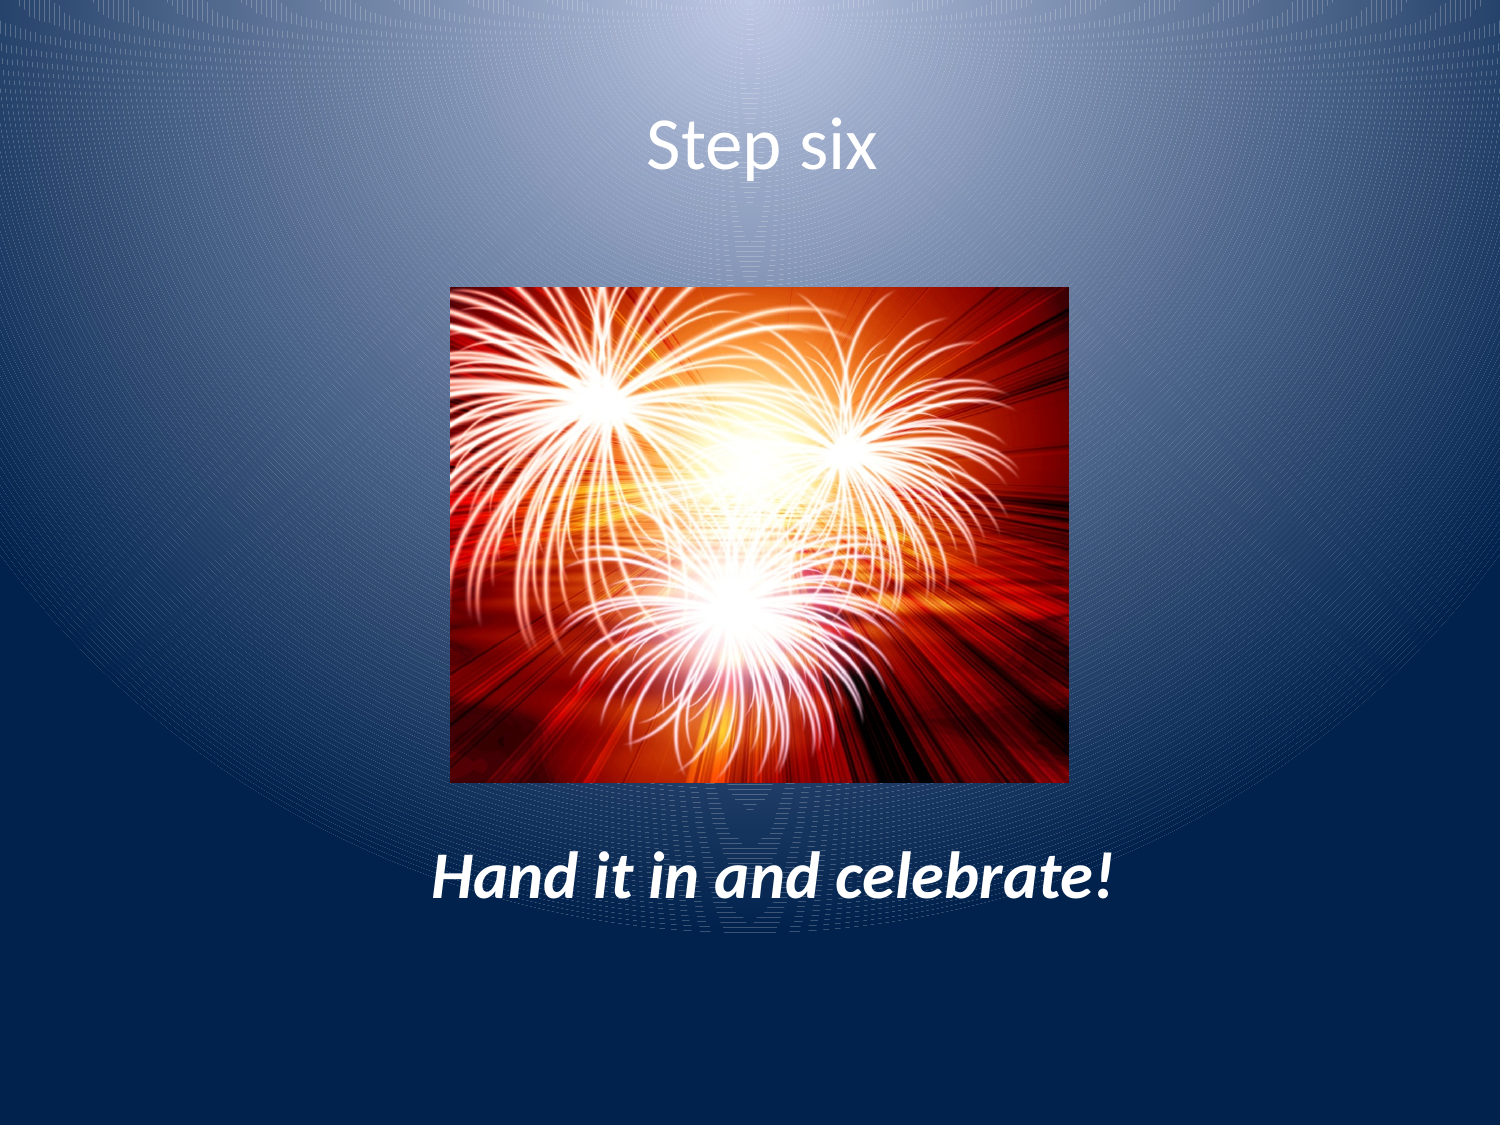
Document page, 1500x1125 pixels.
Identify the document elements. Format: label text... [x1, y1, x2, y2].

text_box Step six [187, 87, 1338, 193]
text_box Hand it in and celebrate! [237, 824, 1325, 920]
picture [449, 287, 1069, 783]
